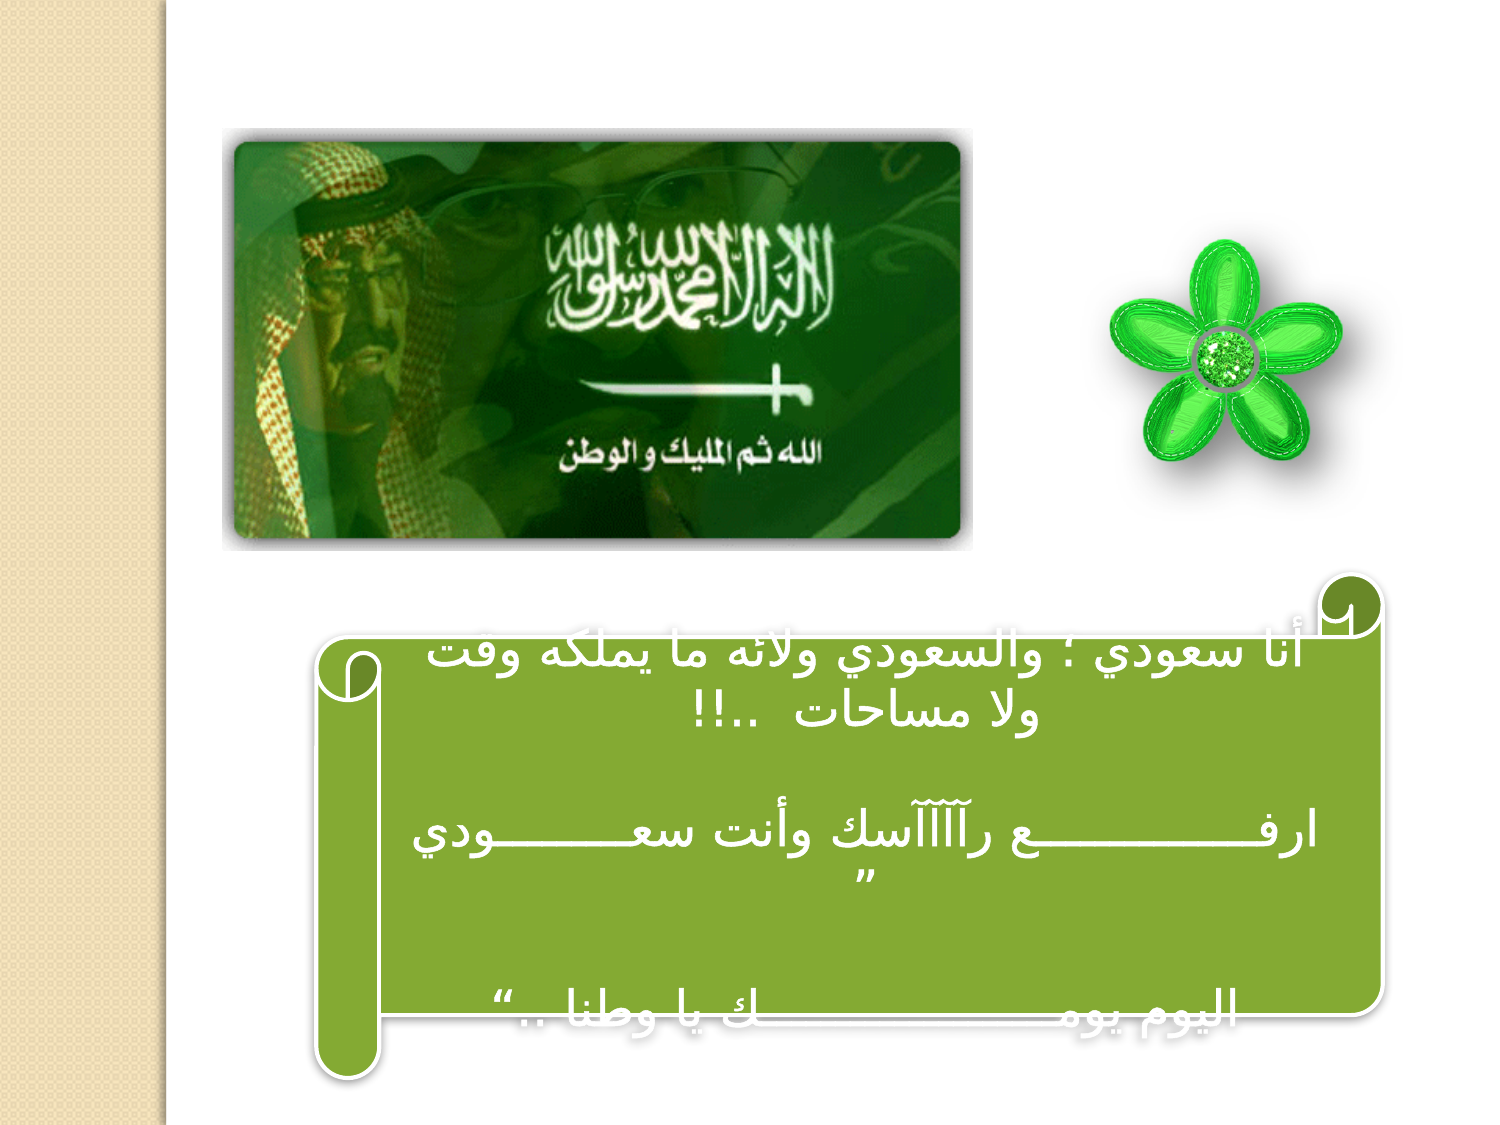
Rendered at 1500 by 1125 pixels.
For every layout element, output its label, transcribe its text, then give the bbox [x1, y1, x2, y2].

picture [1101, 234, 1348, 469]
text_box أنا سعودي ؛ والسعودي ولائه ما يملكه وقت ولا مساحات ..!! ارفـــــــــــــــع رآآآآسك وأنت سعـــــــــودي ” اليوم يومــــــــــــــــــــك يا وطنا ..“ [314, 572, 1385, 1081]
picture [222, 128, 973, 551]
